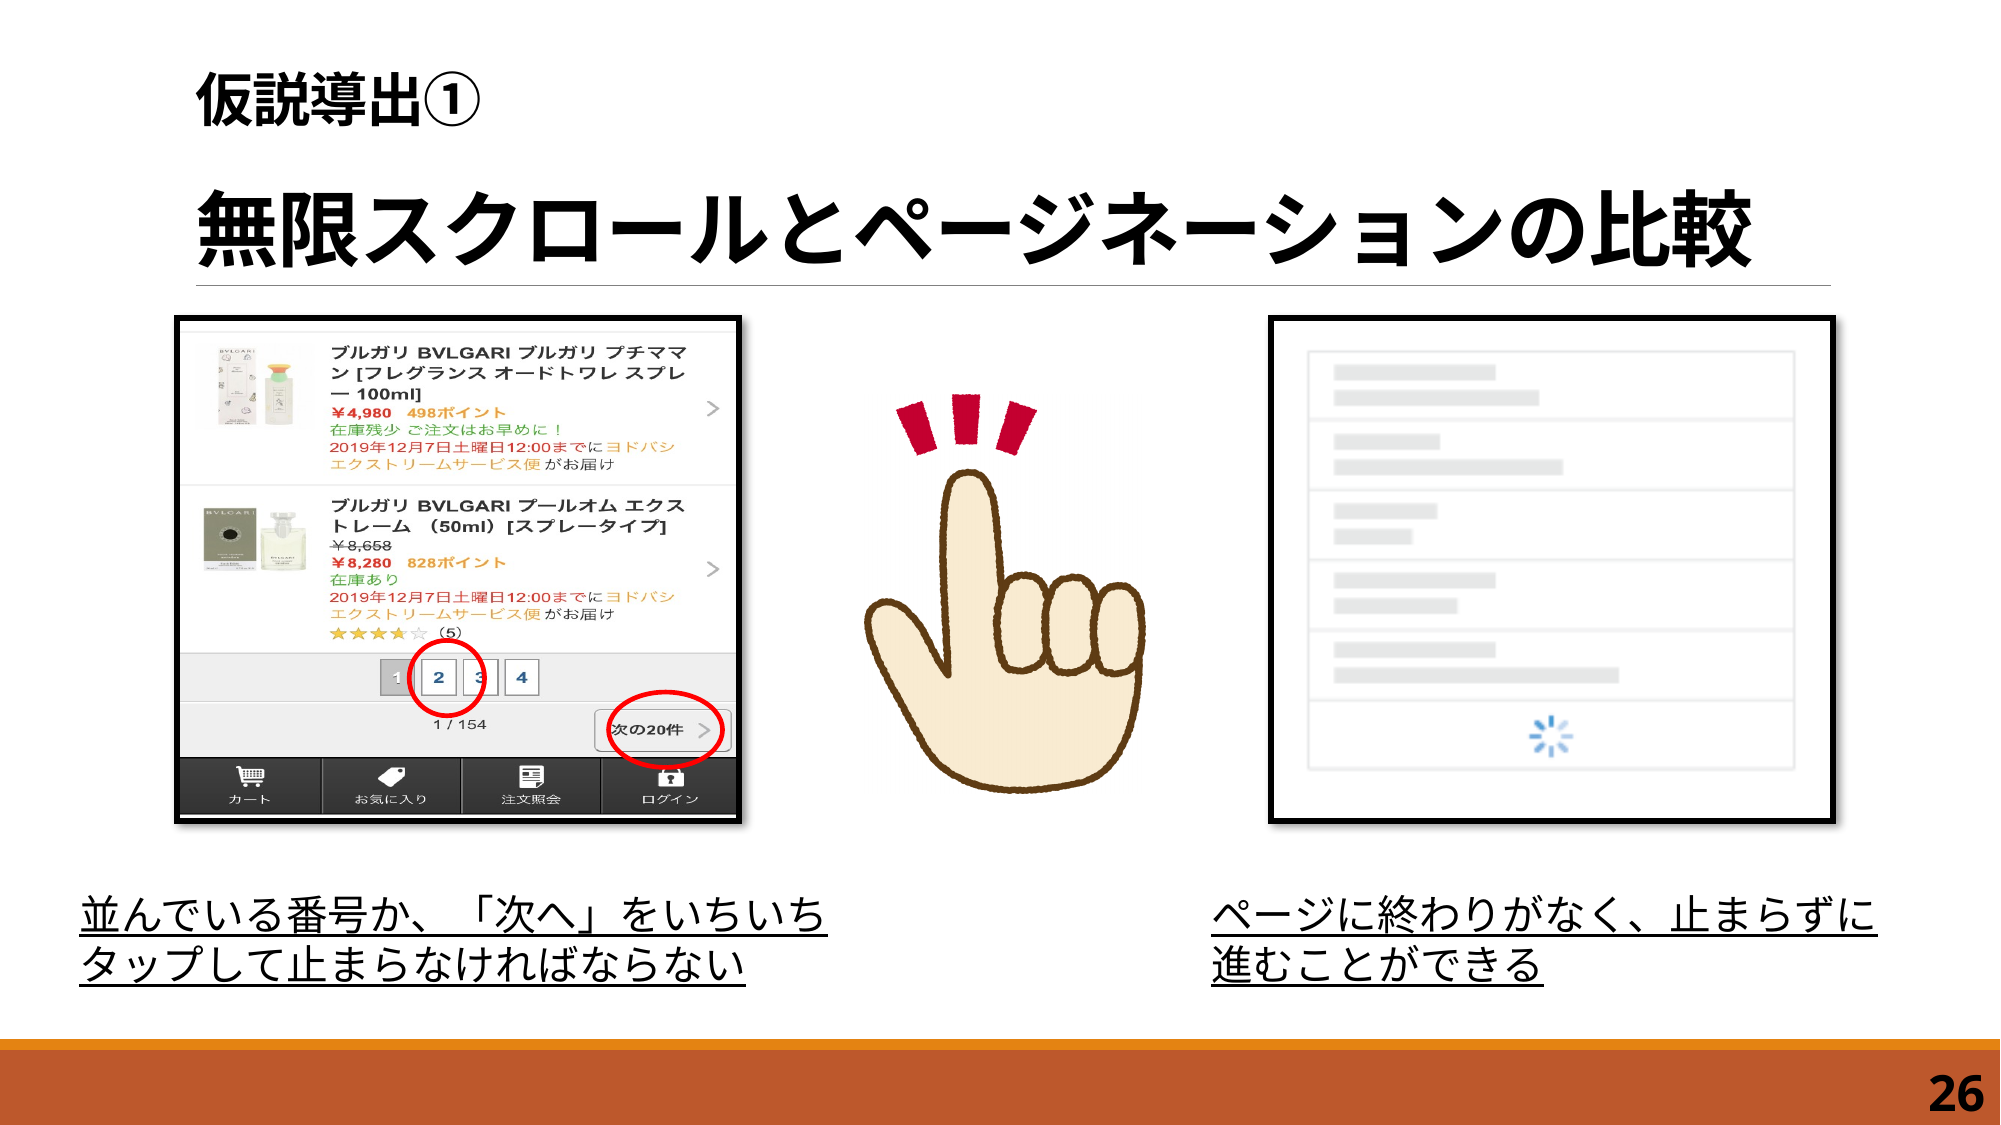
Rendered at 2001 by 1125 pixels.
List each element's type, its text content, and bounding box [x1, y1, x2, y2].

picture [179, 320, 737, 819]
title 仮説導出① 無限スクロールとページネーションの比較 [180, 47, 1830, 285]
picture [863, 394, 1147, 795]
picture [1273, 320, 1831, 819]
text_box ページに終わりがなく、止まらずに進むことができる [1196, 881, 1908, 997]
text_box 並んでいる番号か、「次へ」をいちいちタップして止まらなければならない [64, 881, 852, 997]
slide_number 26 [1784, 1065, 2000, 1125]
